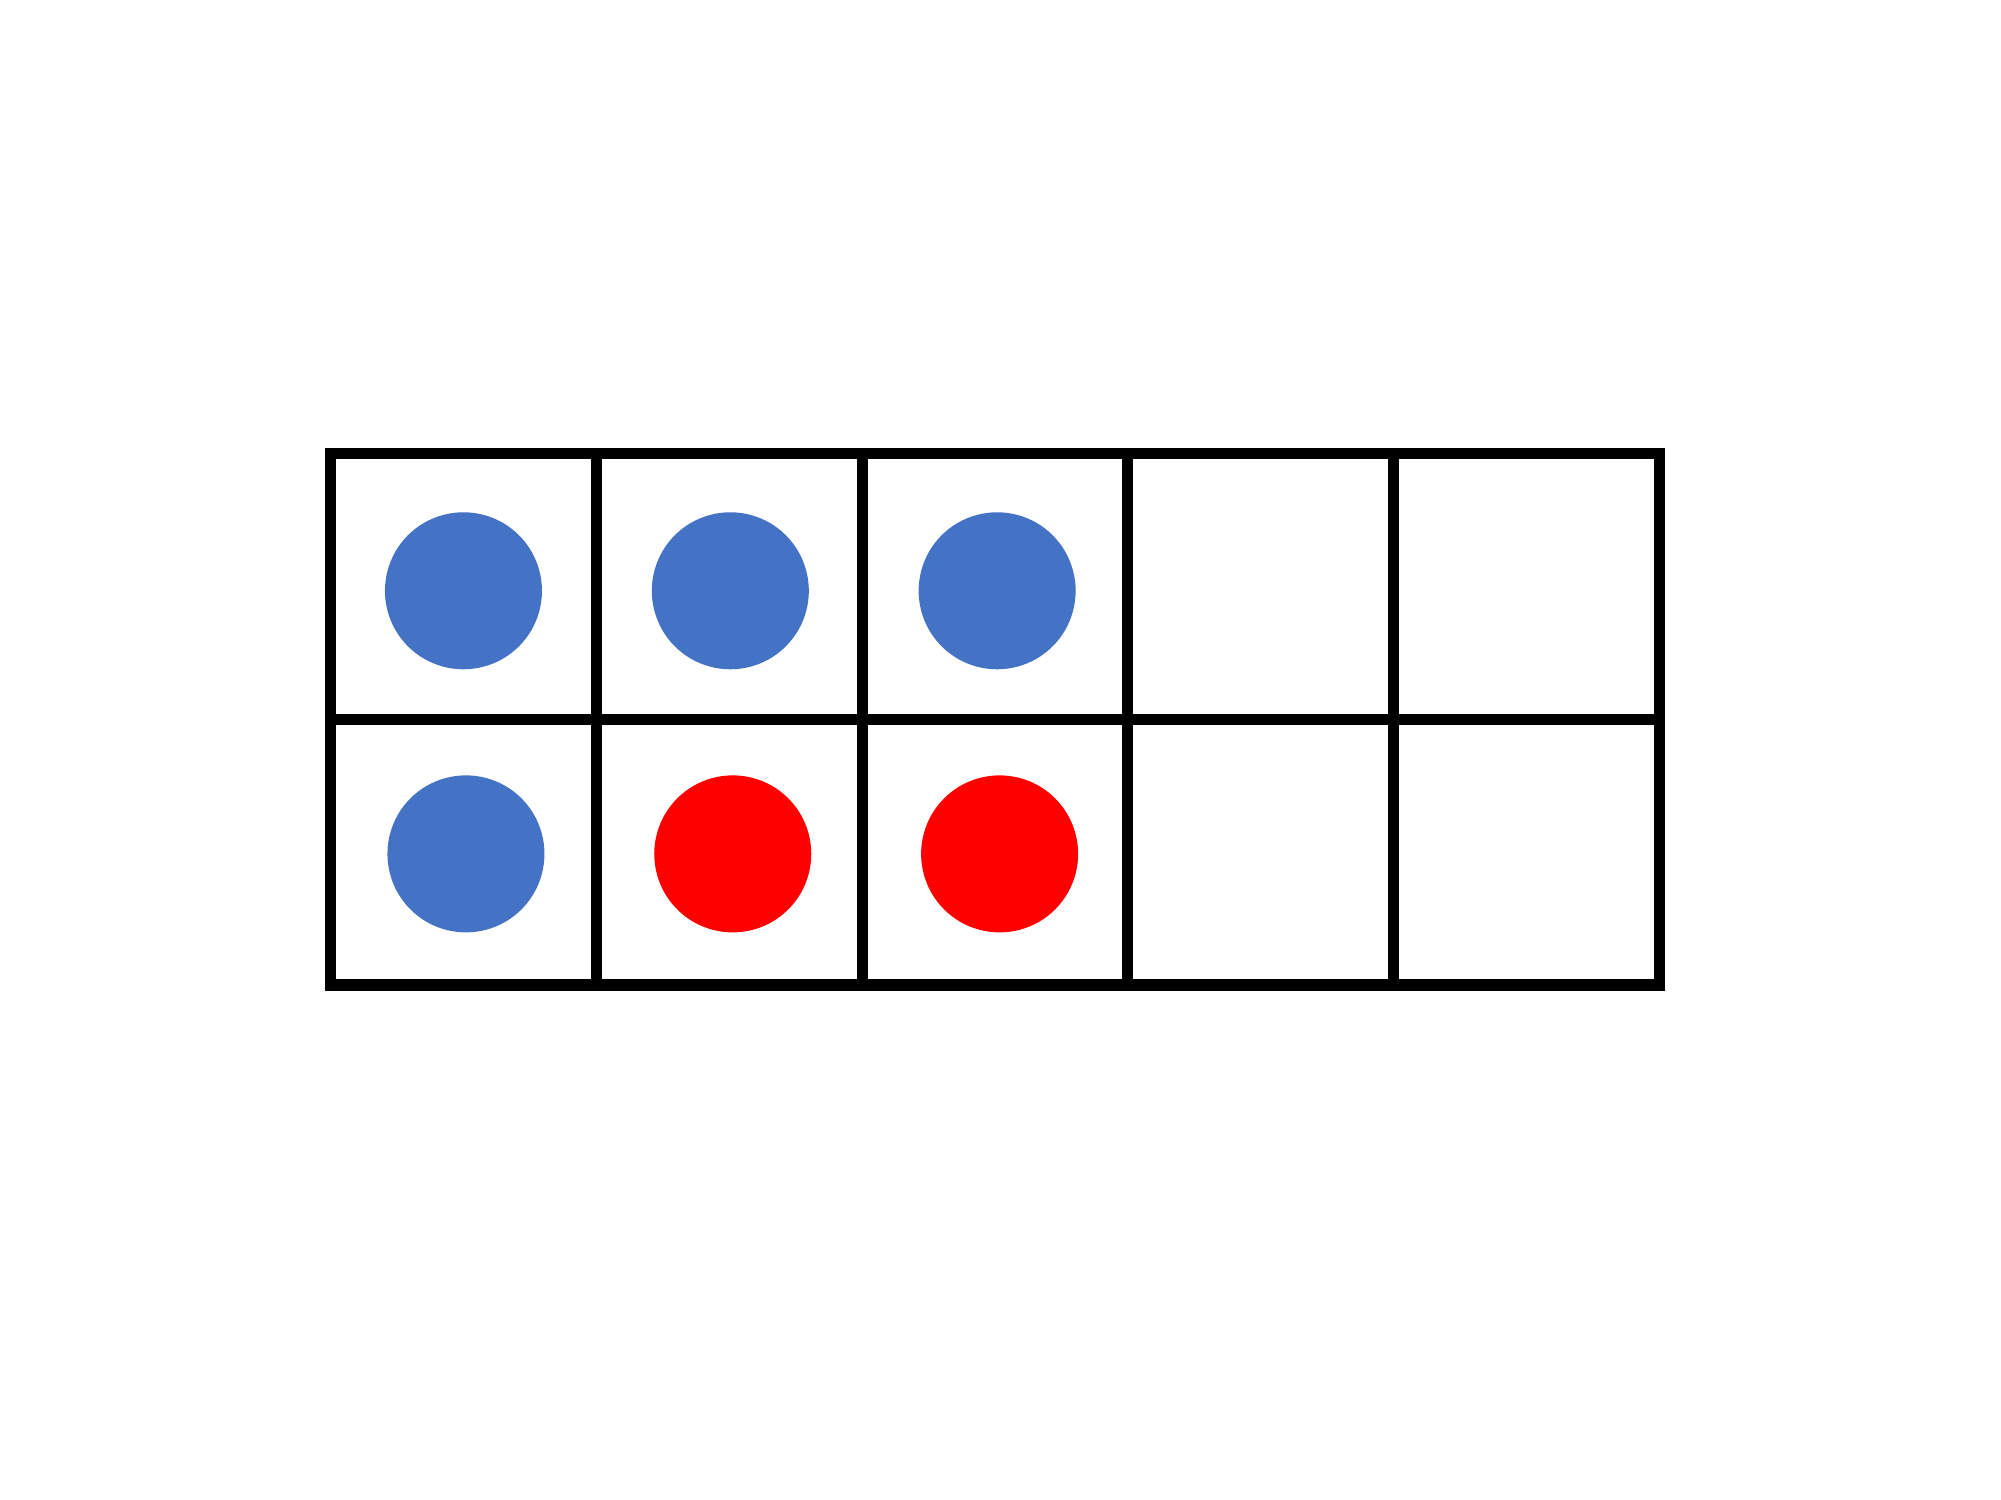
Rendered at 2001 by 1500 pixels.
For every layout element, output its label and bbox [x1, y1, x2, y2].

table_header [336, 459, 591, 714]
table_cell [602, 725, 857, 979]
table_cell [336, 725, 591, 979]
text_box [924, 779, 1075, 929]
table_header [1133, 459, 1388, 714]
table_cell [1399, 725, 1654, 979]
text_box [655, 515, 806, 666]
text_box [388, 515, 539, 666]
text_box [657, 779, 808, 929]
table_cell [1133, 725, 1388, 979]
table_header [1399, 459, 1654, 714]
text_box [391, 779, 541, 929]
table_header [868, 459, 1122, 714]
table_header [602, 459, 857, 714]
table_cell [868, 725, 1122, 979]
text_box [922, 515, 1072, 666]
